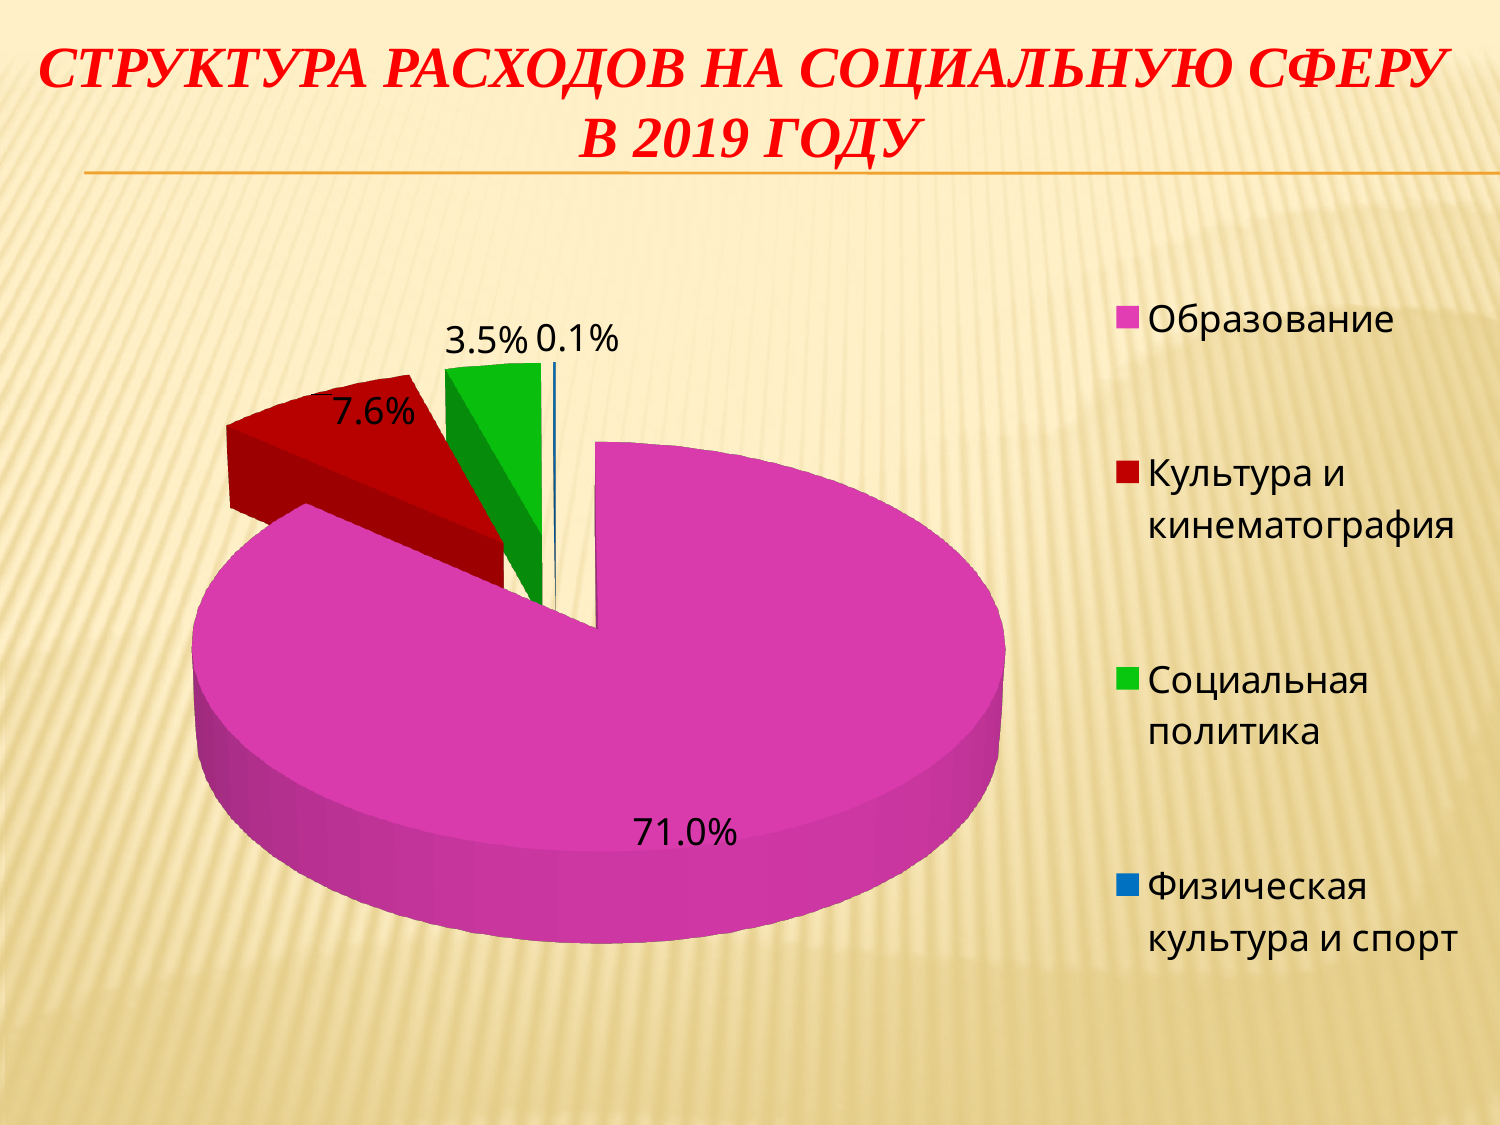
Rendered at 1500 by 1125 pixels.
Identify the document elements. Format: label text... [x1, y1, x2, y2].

chart [0, 175, 1500, 1125]
text_box Структура расходов на социальную сферу в 2019 году [0, 0, 1500, 175]
